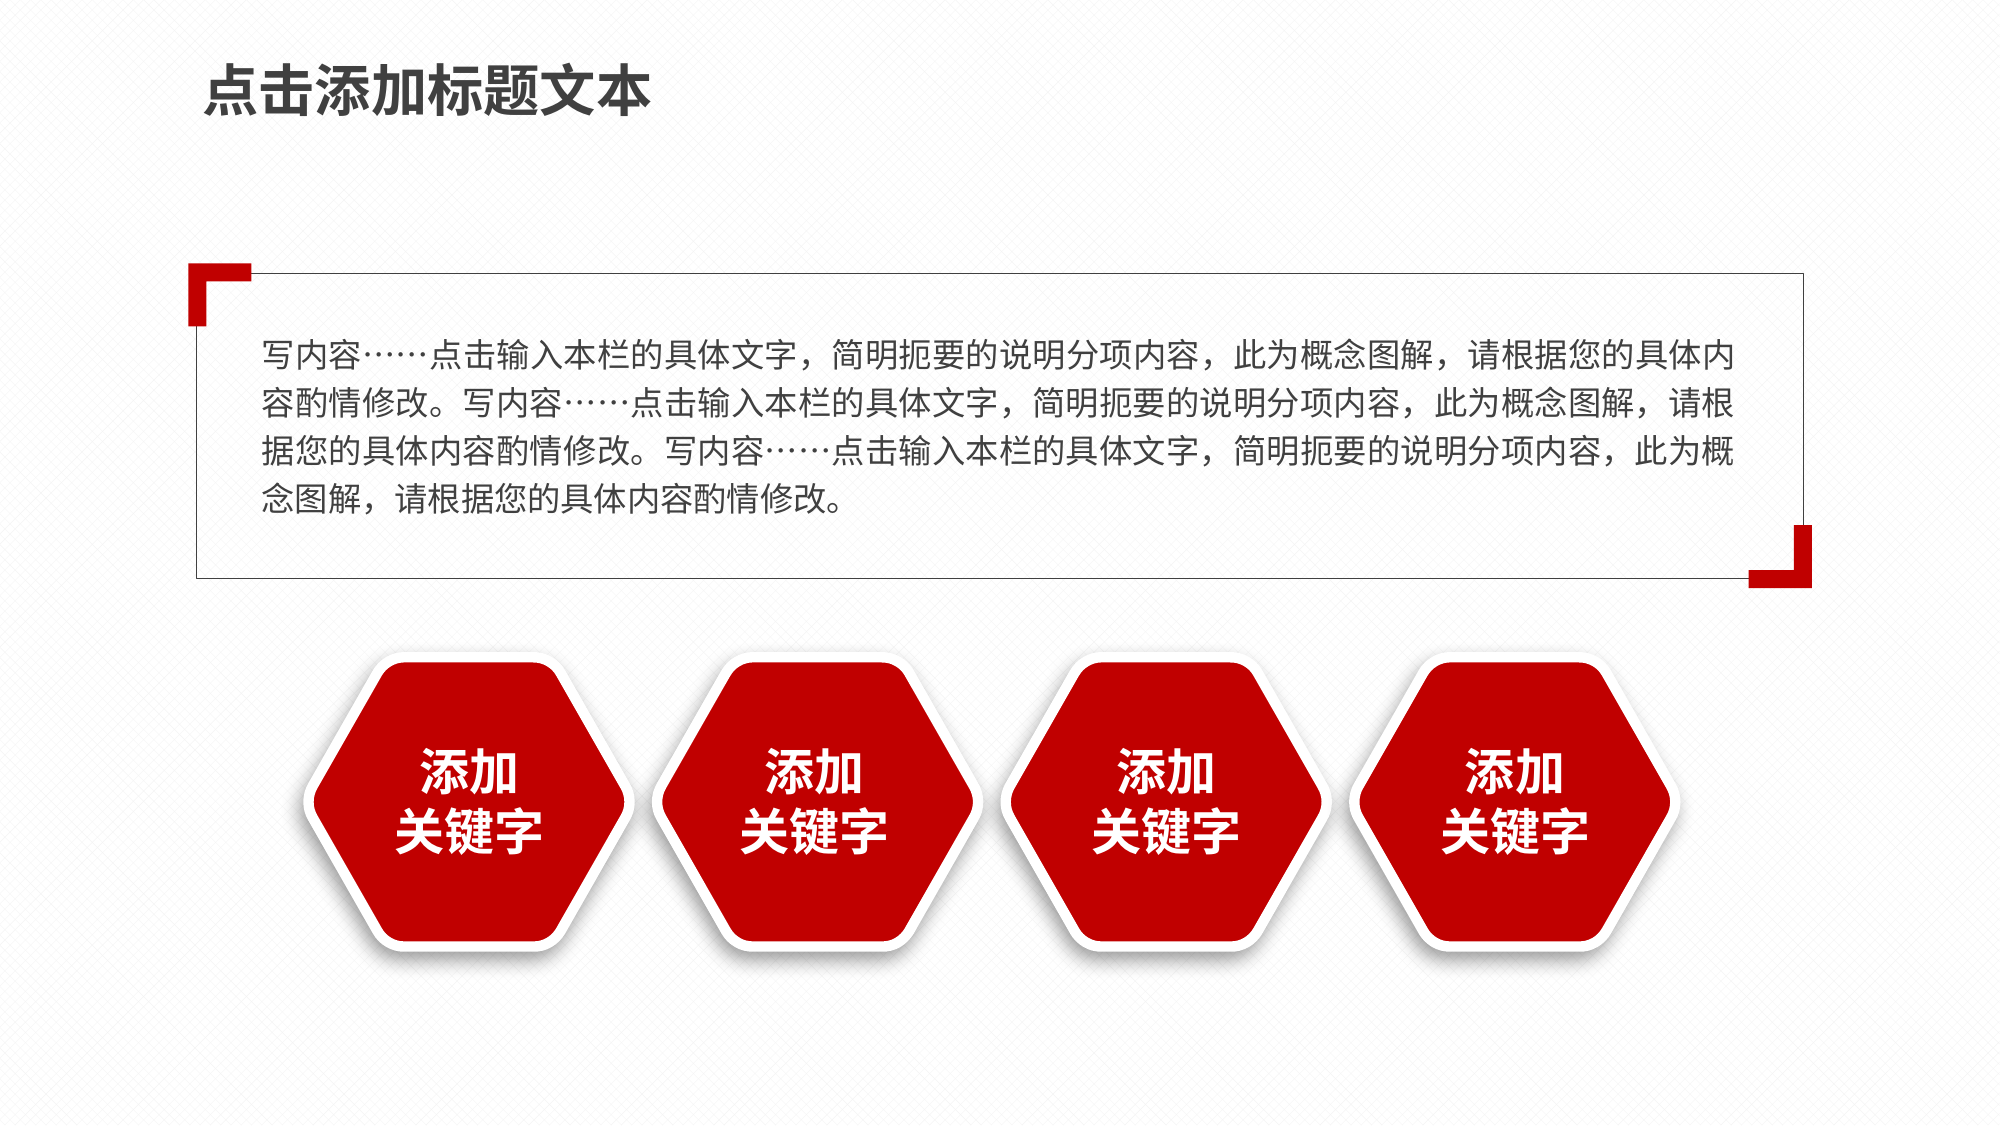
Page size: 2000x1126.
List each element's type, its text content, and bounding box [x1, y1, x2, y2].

text_box 添加 关键字 [708, 740, 921, 861]
text_box 添加 关键字 [1060, 740, 1273, 861]
text_box 添加 关键字 [363, 740, 576, 861]
text_box [308, 657, 630, 947]
text_box [195, 271, 1805, 580]
text_box [1747, 523, 1814, 590]
text_box 添加 关键字 [1408, 740, 1621, 861]
text_box [1005, 657, 1327, 947]
text_box [1354, 657, 1676, 947]
text_box [657, 657, 979, 947]
text_box 写内容……点击输入本栏的具体文字，简明扼要的说明分项内容，此为概念图解，请根据您的具体内容酌情修改。写内容……点击输入本栏的具体文字，简明扼要的说明分项内容，此为概念图解，请根据您的具体内容酌情修改。写内容……点击输入本栏的具体文字，简明扼要的说明分项内容，此为概念图解，请根据您的具体内容酌情修改。 [261, 326, 1738, 518]
text_box [186, 261, 253, 328]
text_box 点击添加标题文本 [182, 45, 673, 133]
